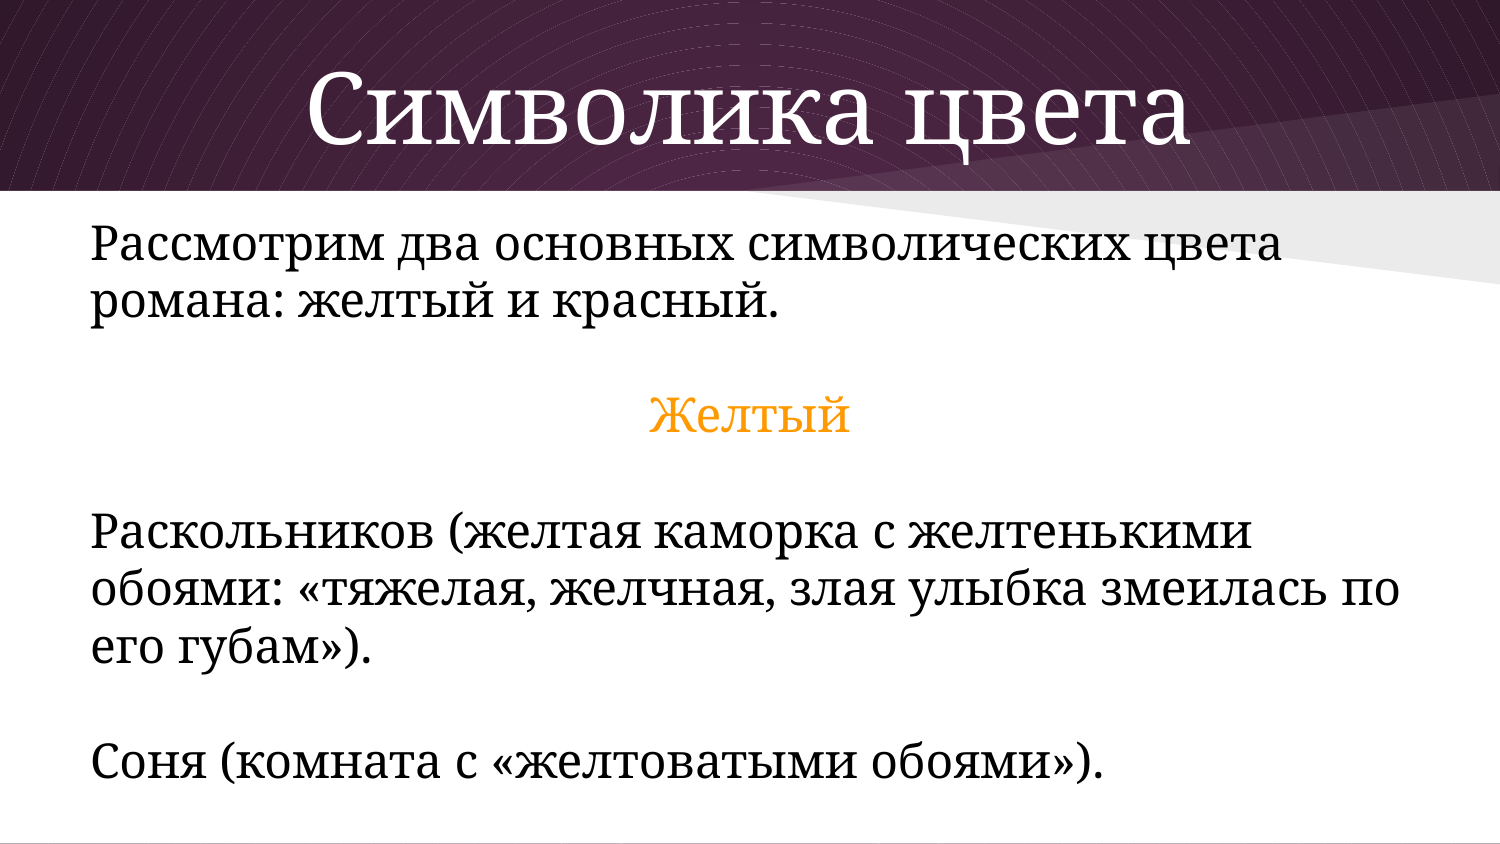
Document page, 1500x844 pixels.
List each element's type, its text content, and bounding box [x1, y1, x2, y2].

title Символика цвета [75, 33, 1425, 175]
list Рассмотрим два основных символических цвета романа: желтый и красный. Желтый Раскольников (желтая каморка с желтенькими обоями: «тяжелая, желчная, злая улыбка змеилась по его губам»). Соня (комната с «желтоватыми обоями»). [75, 196, 1425, 808]
